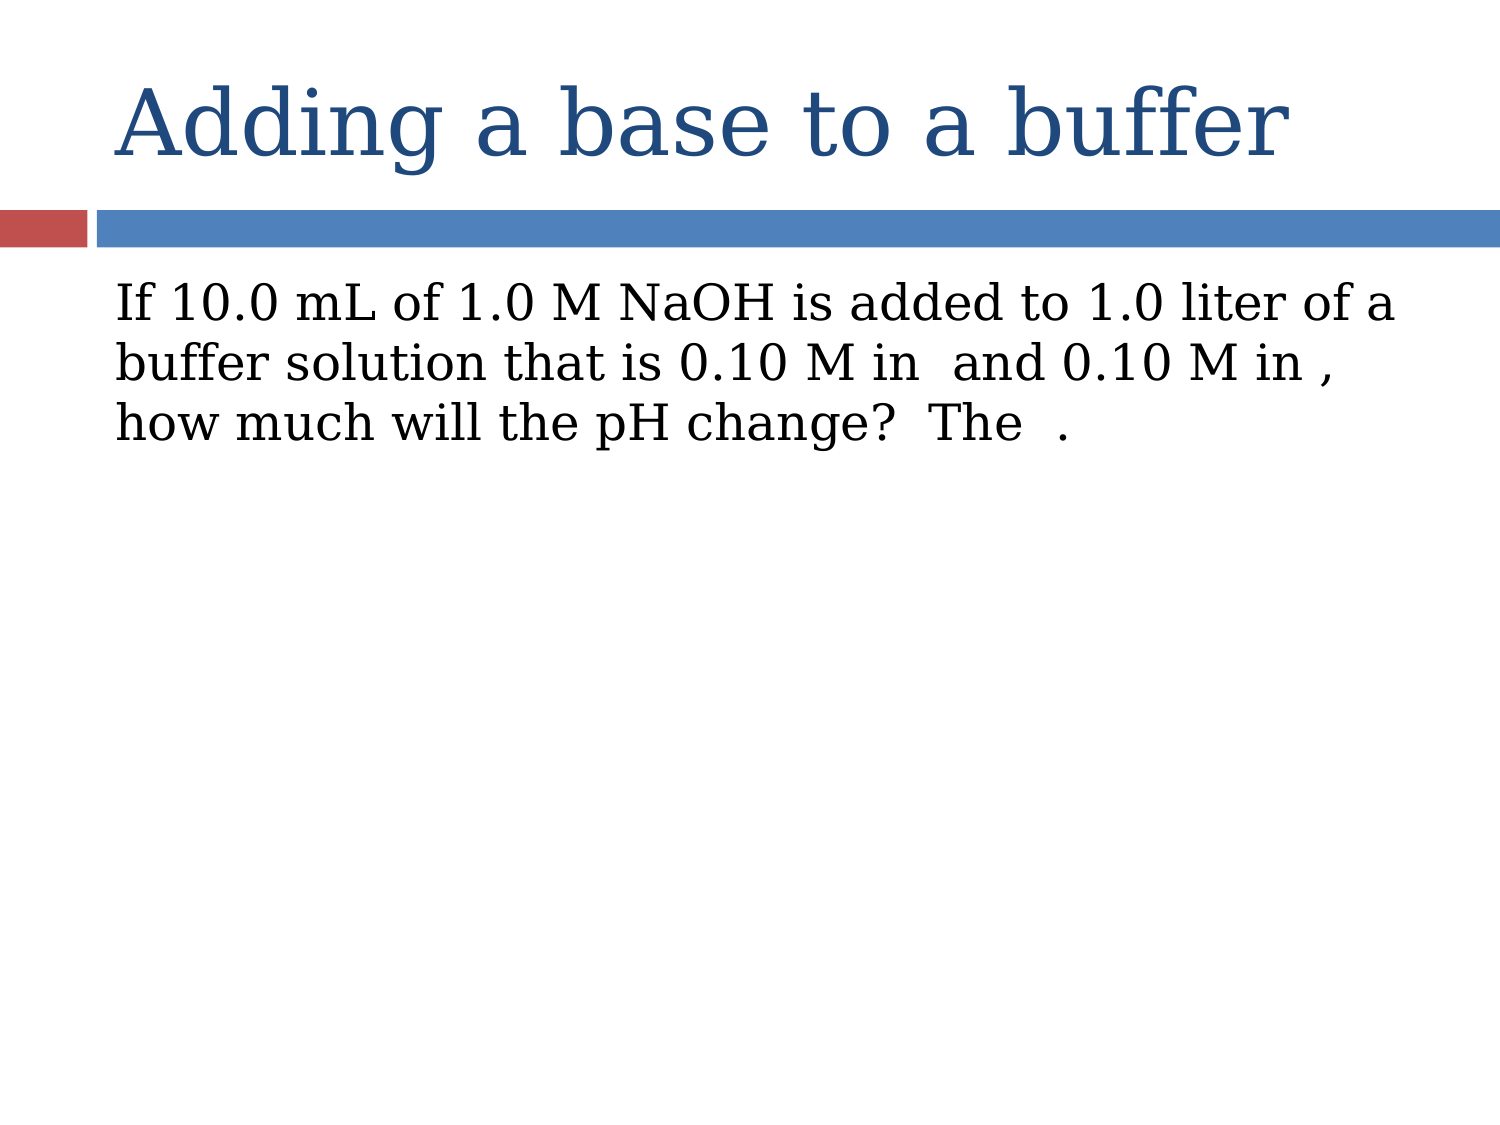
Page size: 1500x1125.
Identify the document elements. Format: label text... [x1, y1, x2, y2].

title Adding a base to a buffer [100, 37, 1438, 200]
